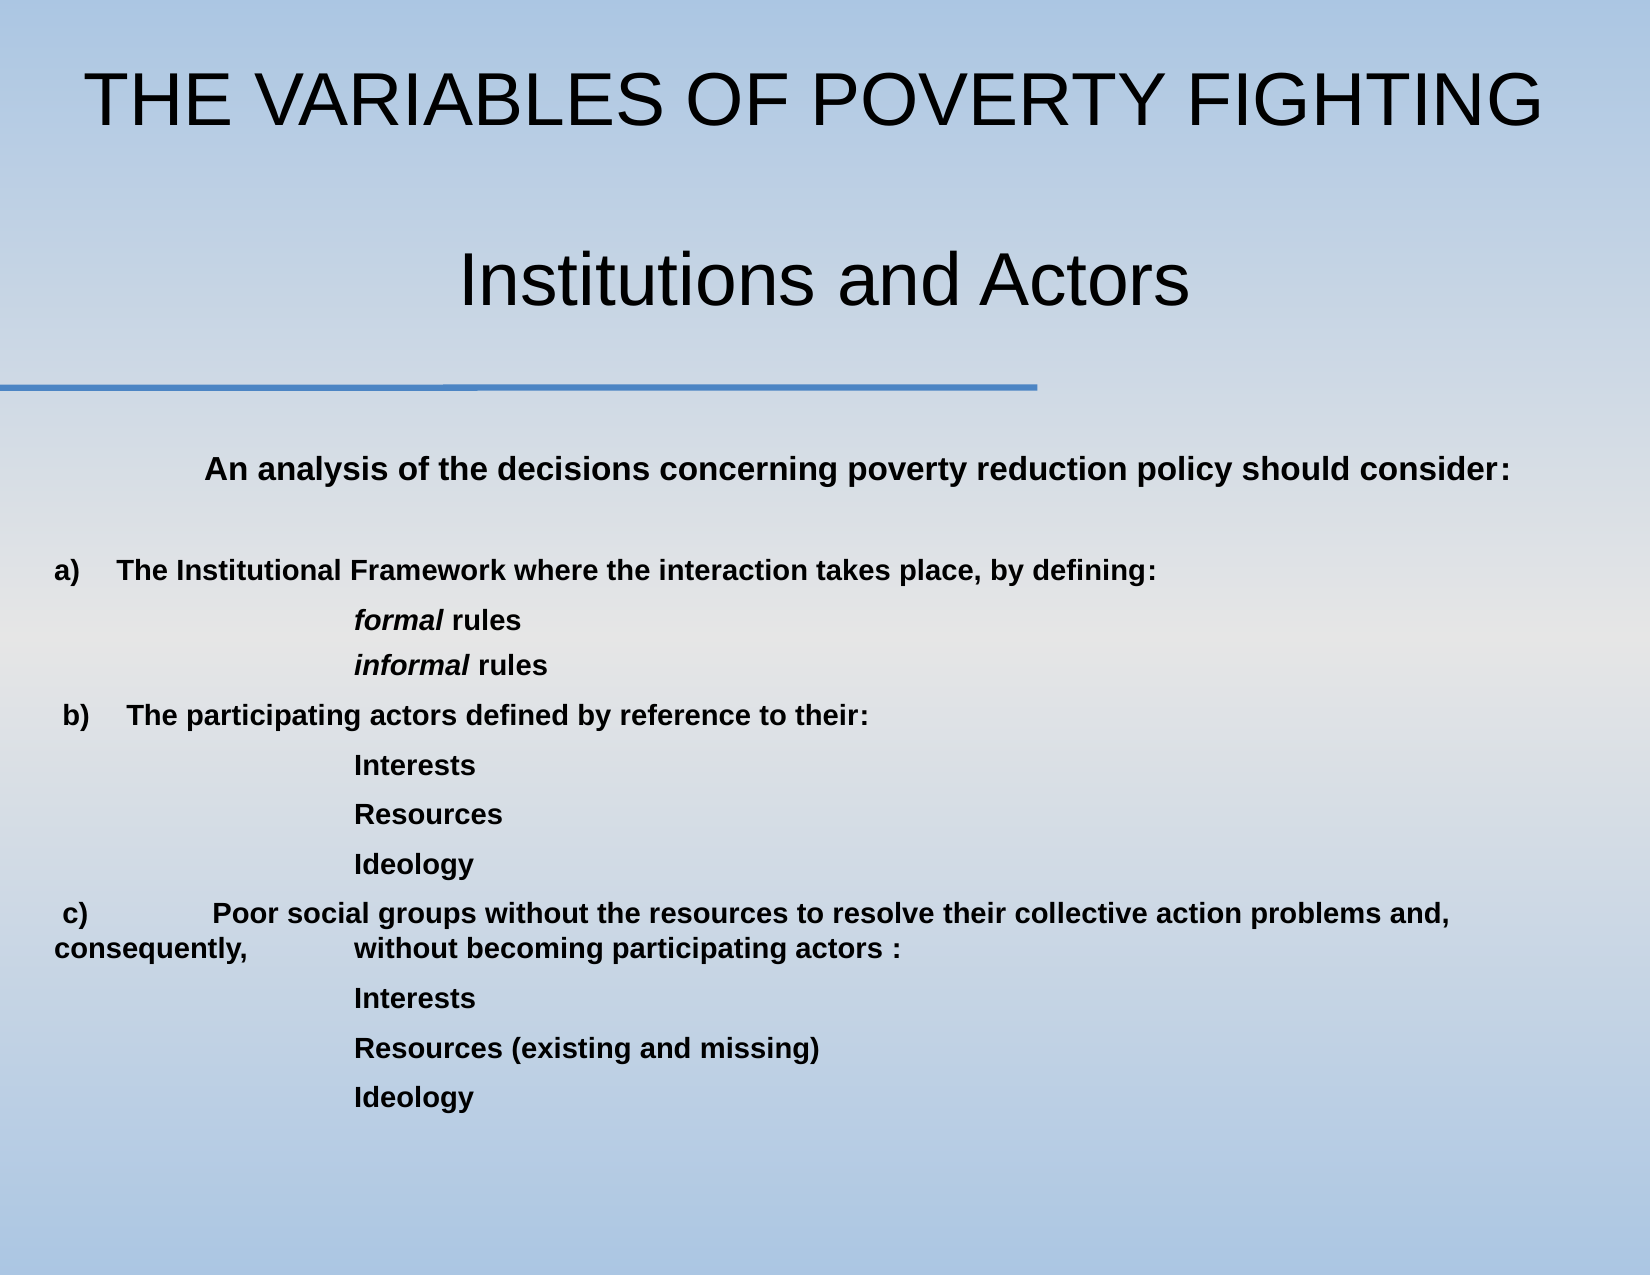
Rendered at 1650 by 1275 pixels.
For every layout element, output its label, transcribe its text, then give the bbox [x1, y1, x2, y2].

title THE VARIABLES OF POVERTY FIGHTING Institutions and Actors [0, 62, 1650, 488]
list An analysis of the decisions concerning poverty reduction policy should consider: a) The Institutional Framework where the interaction takes place, by defining: formal rules informal rules b) The participating actors defined by reference to their: Interests Resources Ideology c) Poor social groups without the resources to resolve their collective action problems and, consequently, without becoming participating actors : Interests Resources (existing and missing) Ideology [37, 387, 1626, 1188]
